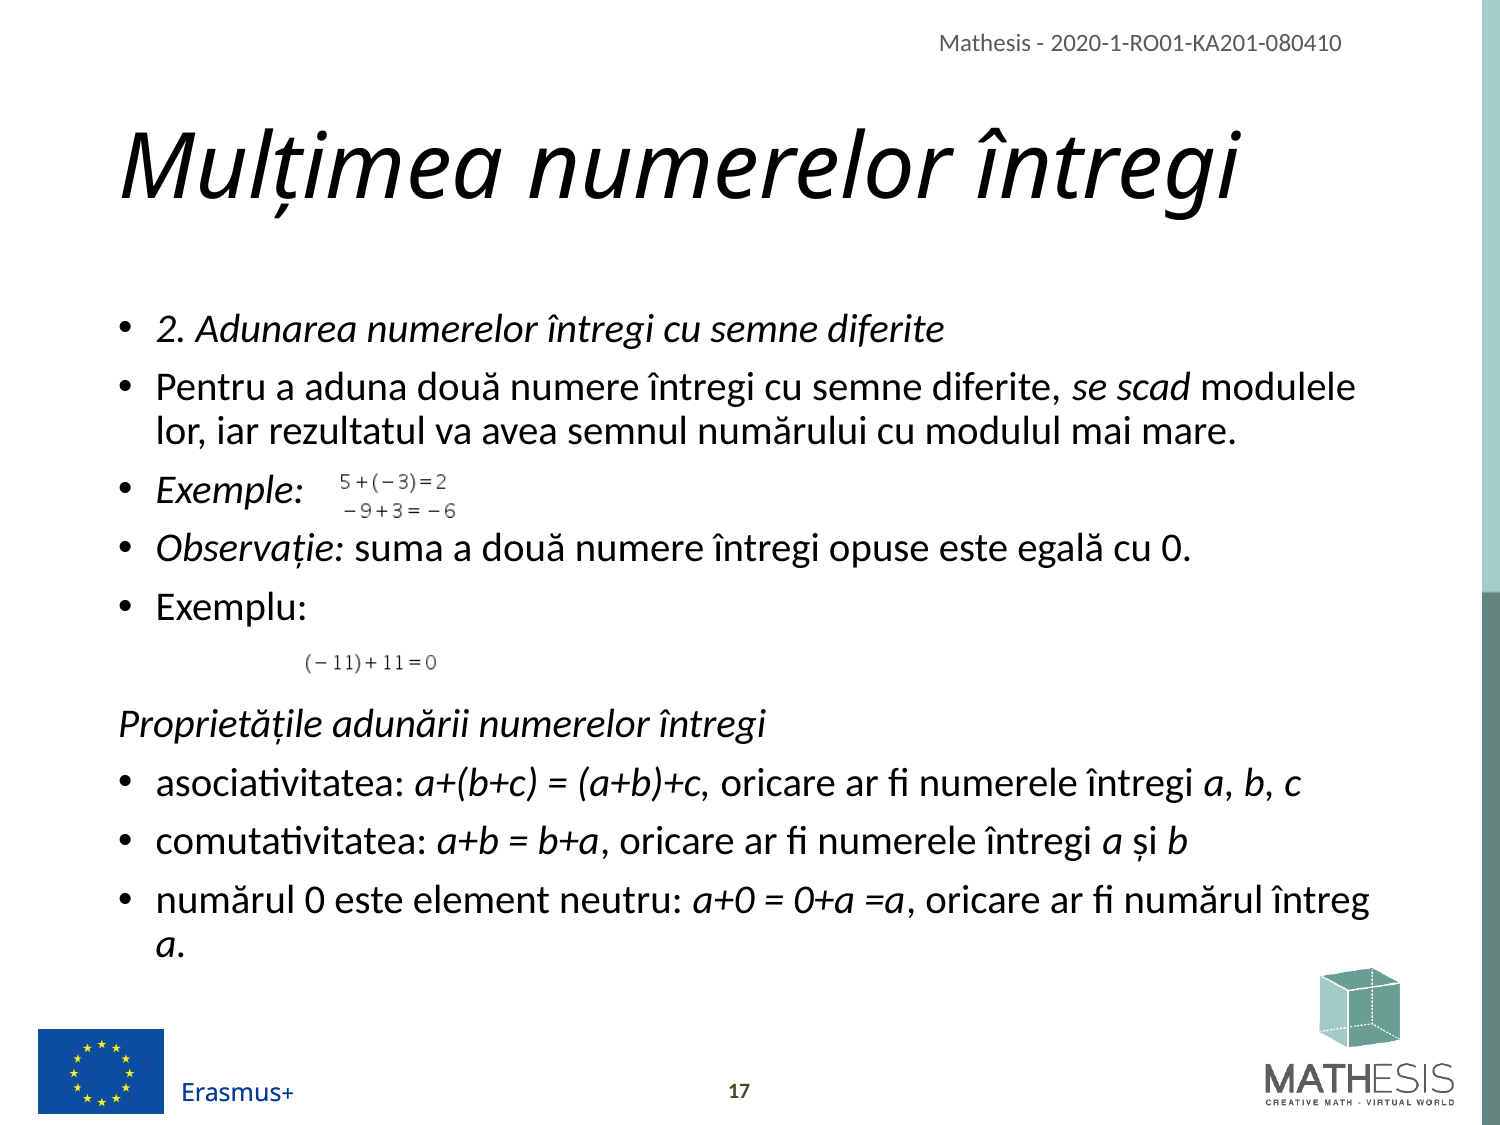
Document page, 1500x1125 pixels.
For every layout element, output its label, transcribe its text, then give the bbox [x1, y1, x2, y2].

list 2. Adunarea numerelor întregi cu semne diferite Pentru a aduna două numere întregi cu semne diferite, se scad modulele lor, iar rezultatul va avea semnul numărului cu modulul mai mare. Exemple: Observație: suma a două numere întregi opuse este egală cu 0. Exemplu: Proprietățile adunării numerelor întregi asociativitatea: a+(b+c) = (a+b)+c, oricare ar fi numerele întregi a, b, c comutativitatea: a+b = b+a, oricare ar fi numerele întregi a și b numărul 0 este element neutru: a+0 = 0+a =a, oricare ar fi numărul întreg a. [103, 299, 1397, 1014]
picture [305, 654, 437, 685]
picture [38, 1029, 164, 1114]
title Mulțimea numerelor întregi [103, 59, 1397, 278]
picture [340, 472, 456, 518]
